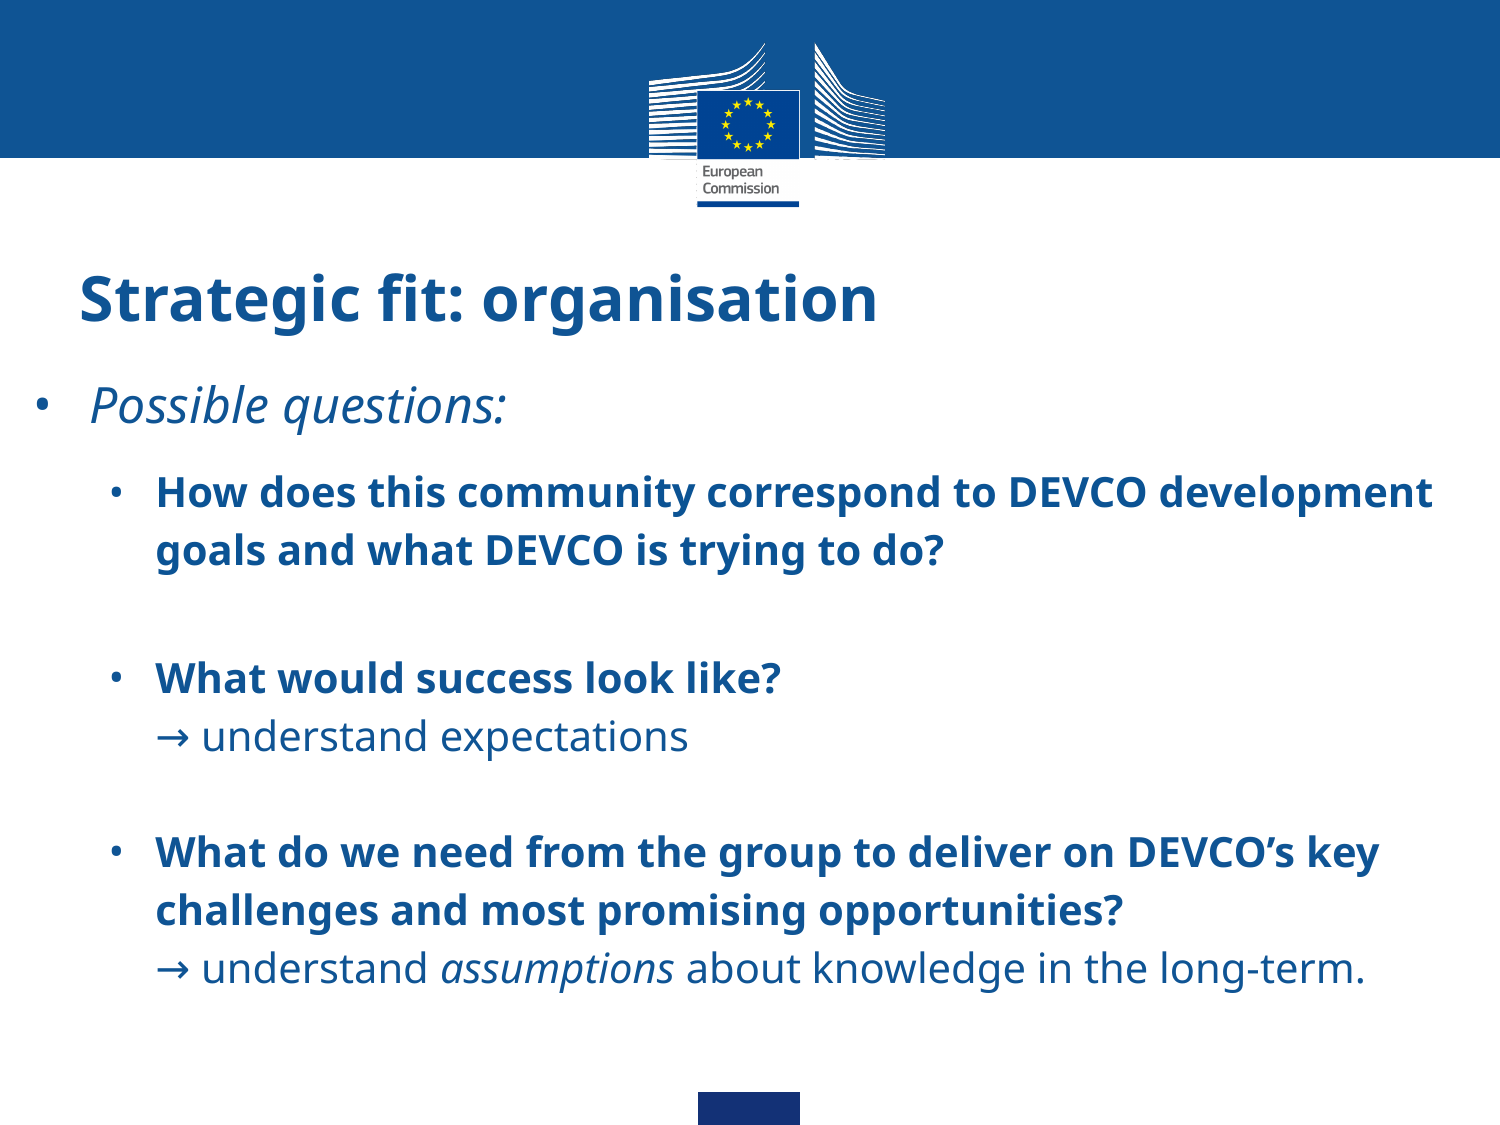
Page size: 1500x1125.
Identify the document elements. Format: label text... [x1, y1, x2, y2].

picture [649, 42, 885, 208]
title Strategic fit: organisation [64, 219, 1415, 356]
list Possible questions: How does this community correspond to DEVCO development goals and what DEVCO is trying to do? What would success look like? → understand expectations What do we need from the group to deliver on DEVCO’s key challenges and most promising opportunities? → understand assumptions about knowledge in the long-term. [18, 356, 1462, 971]
